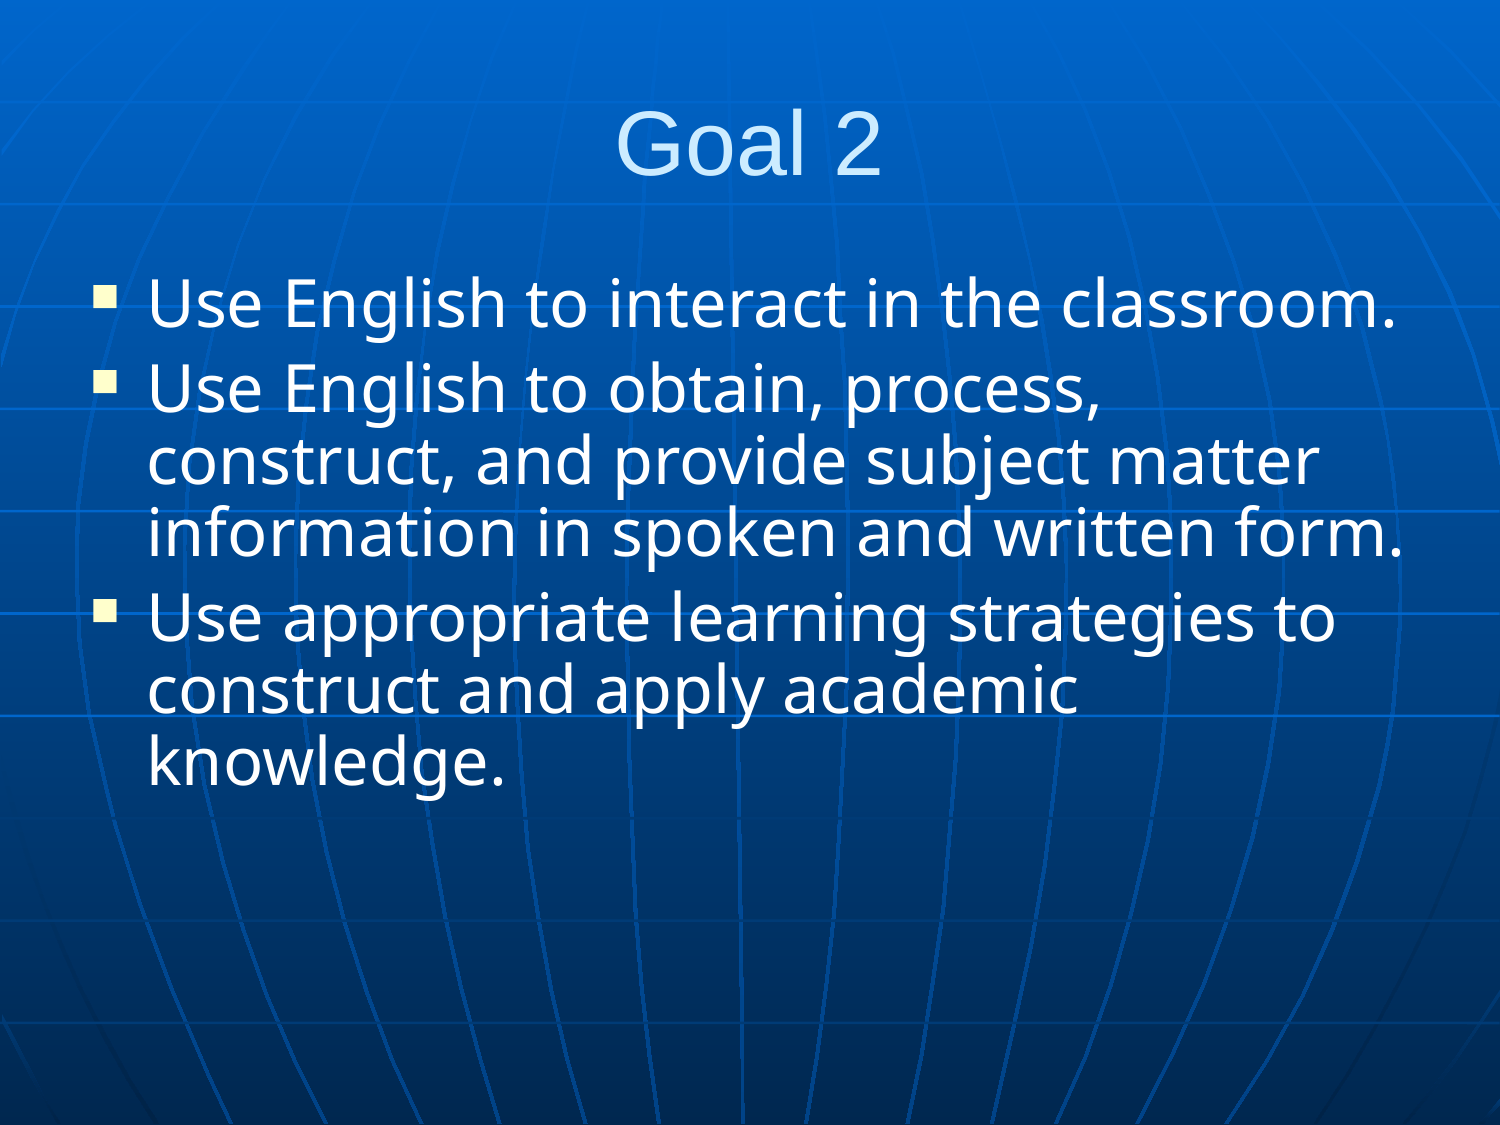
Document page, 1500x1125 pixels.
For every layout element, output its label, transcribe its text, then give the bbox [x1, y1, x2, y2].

list Use English to interact in the classroom. Use English to obtain, process, construct, and provide subject matter information in spoken and written form. Use appropriate learning strategies to construct and apply academic knowledge. [75, 262, 1425, 1006]
title Goal 2 [75, 45, 1425, 233]
